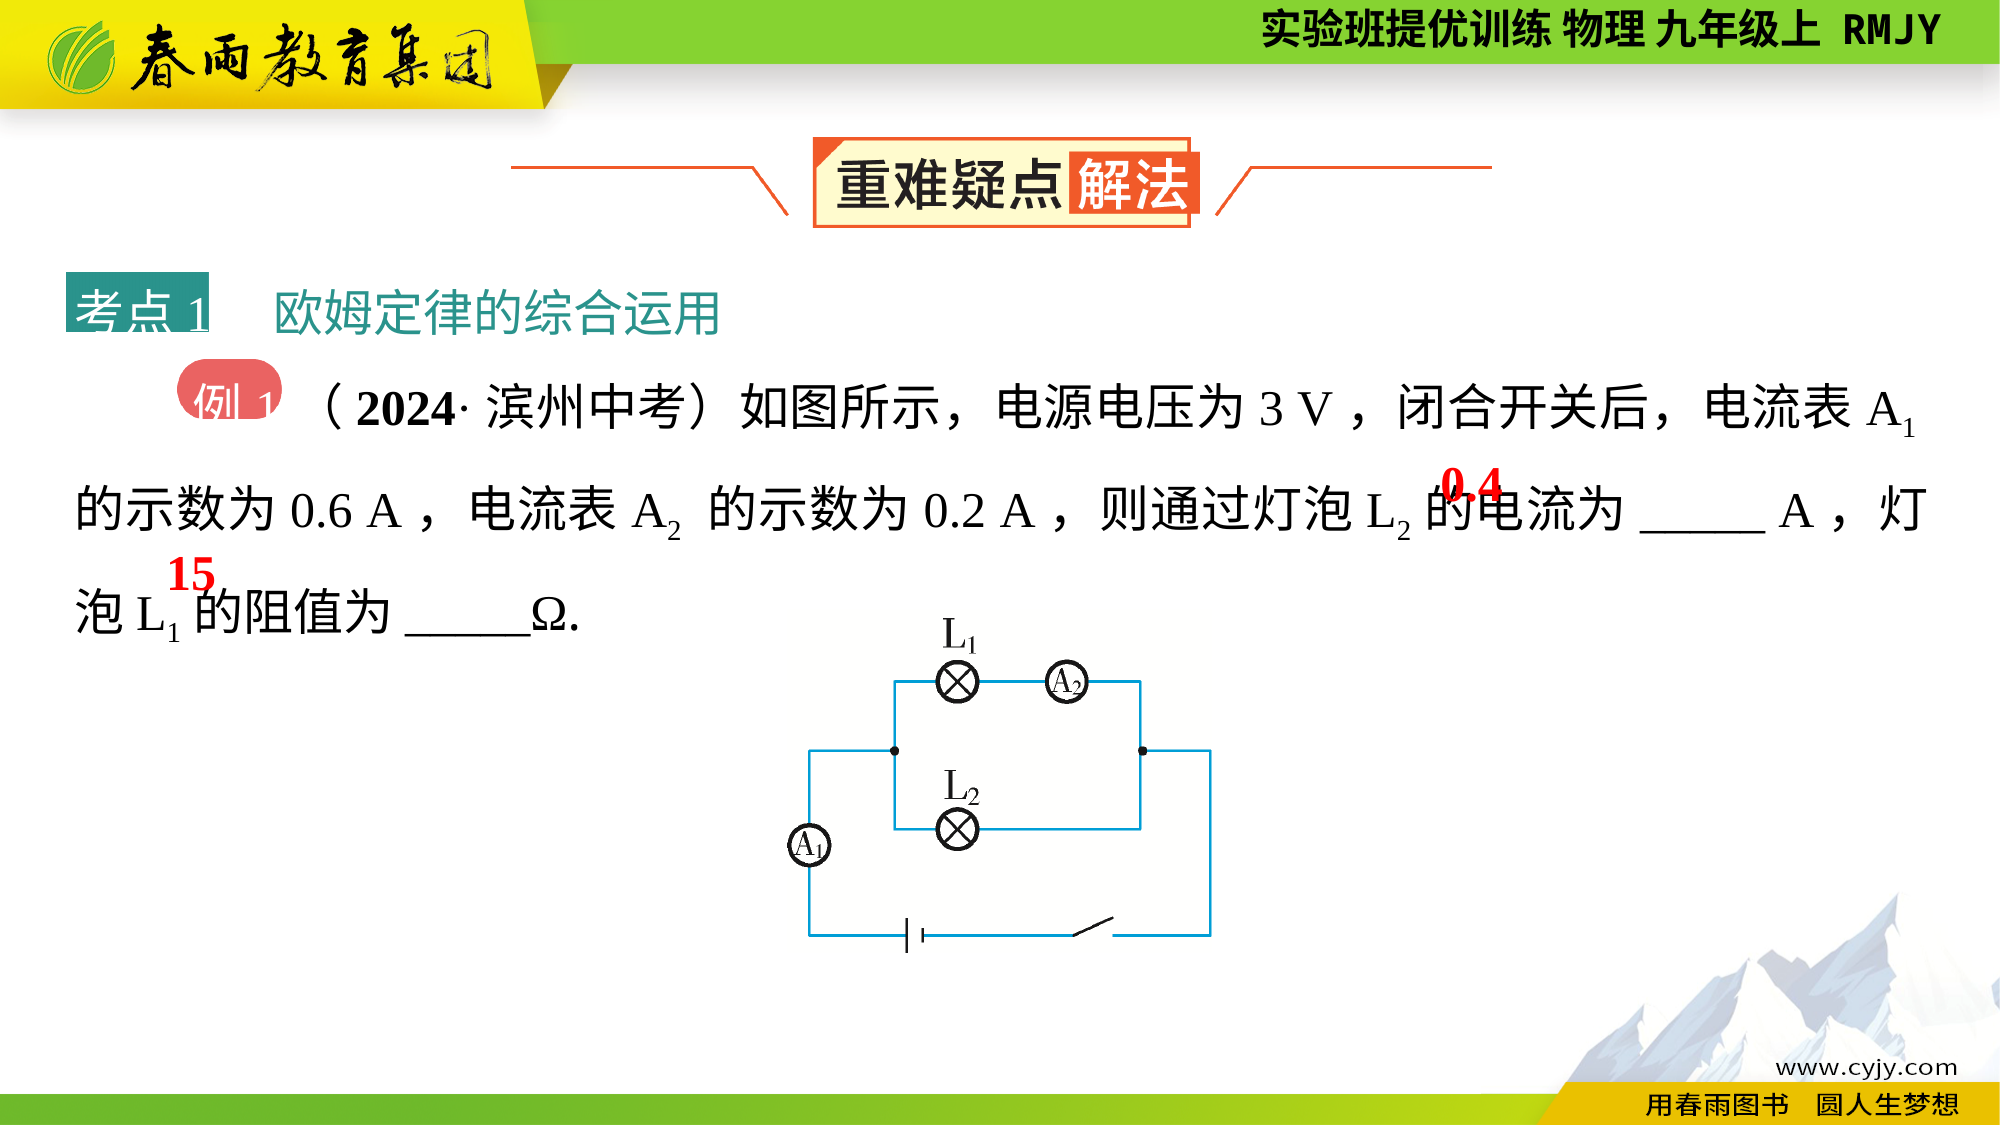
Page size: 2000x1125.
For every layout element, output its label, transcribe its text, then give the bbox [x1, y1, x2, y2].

picture [0, 0, 2000, 1125]
list 考点1 欧姆定律的综合运用 例1（2024·滨州中考）如图所示，电源电压为3 V，闭合开关后，电流表A1的示数为0.6 A，电流表A2 的示数为0.2 A，则通过灯泡L2的电流为_____ A，灯泡L1的阻值为_____Ω. [59, 243, 1944, 663]
text_box 0.4 [1425, 444, 1518, 520]
text_box 15 [151, 533, 232, 608]
